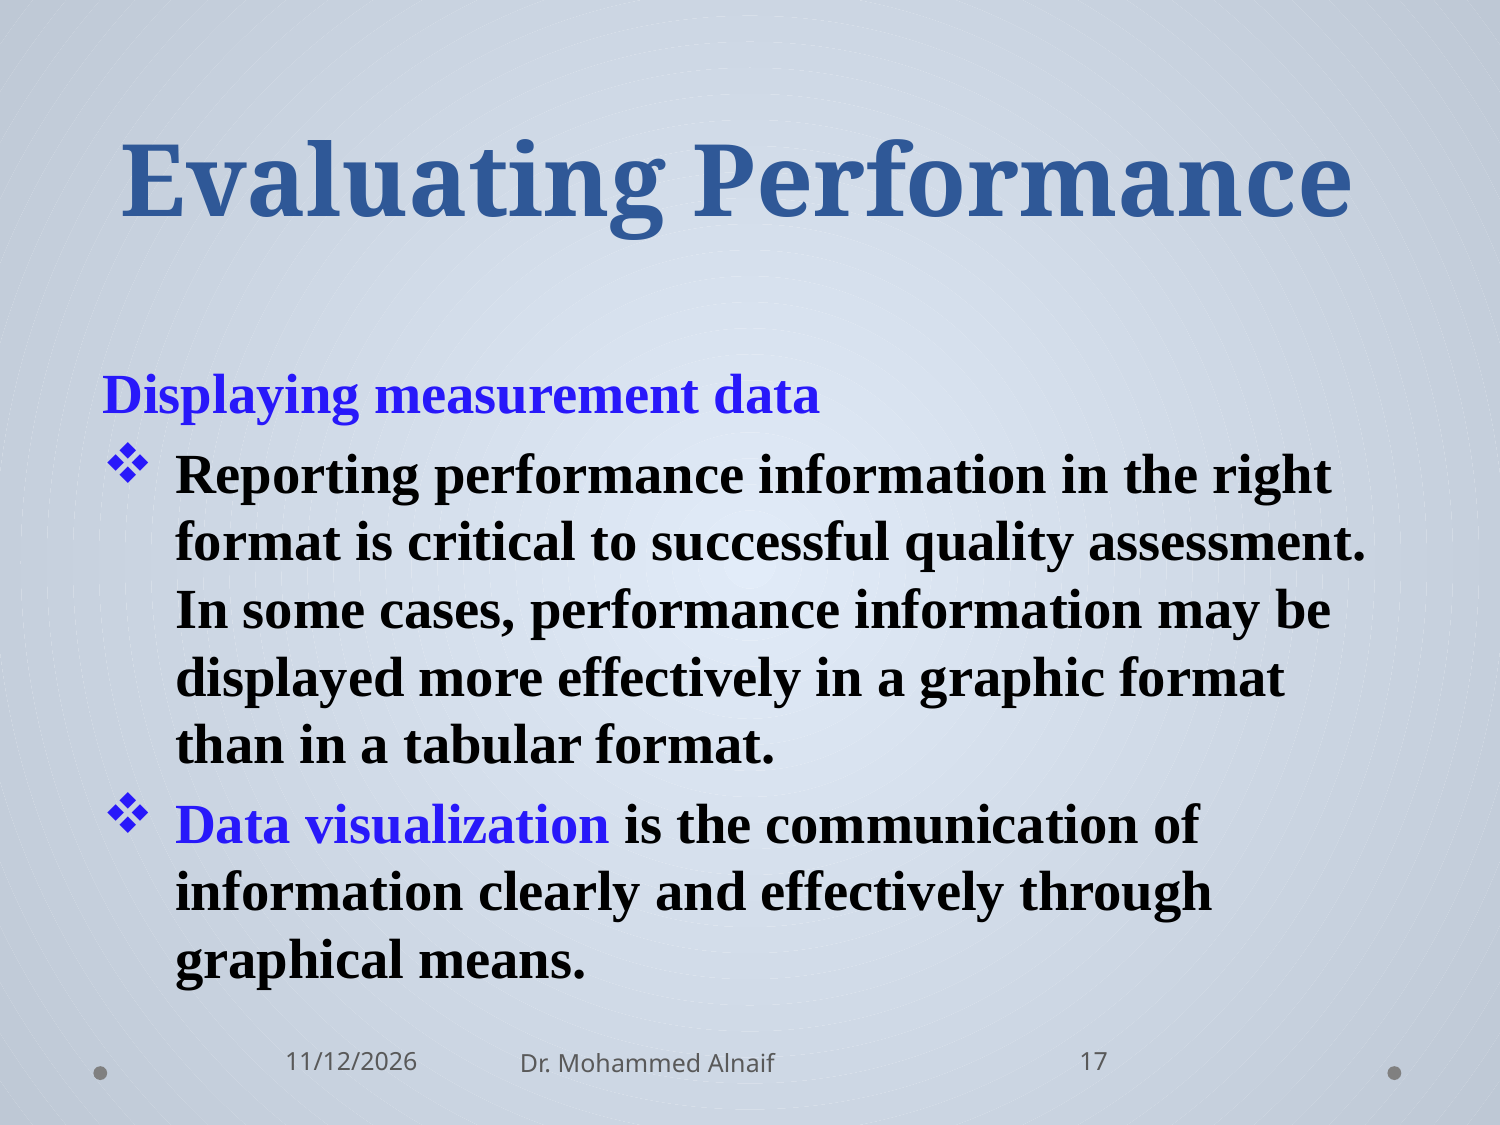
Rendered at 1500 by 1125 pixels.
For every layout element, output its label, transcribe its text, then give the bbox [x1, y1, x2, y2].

subtitle Displaying measurement data Reporting performance information in the right format is critical to successful quality assessment. In some cases, performance information may be displayed more effectively in a graphic format than in a tabular format. Data visualization is the communication of information clearly and effectively through graphical means. [87, 350, 1388, 1001]
slide_number 17 [1074, 1025, 1425, 1100]
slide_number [75, 1025, 425, 1100]
title Evaluating Performance [100, 78, 1376, 244]
footer Dr. Mohammed Alnaif [512, 1025, 988, 1100]
